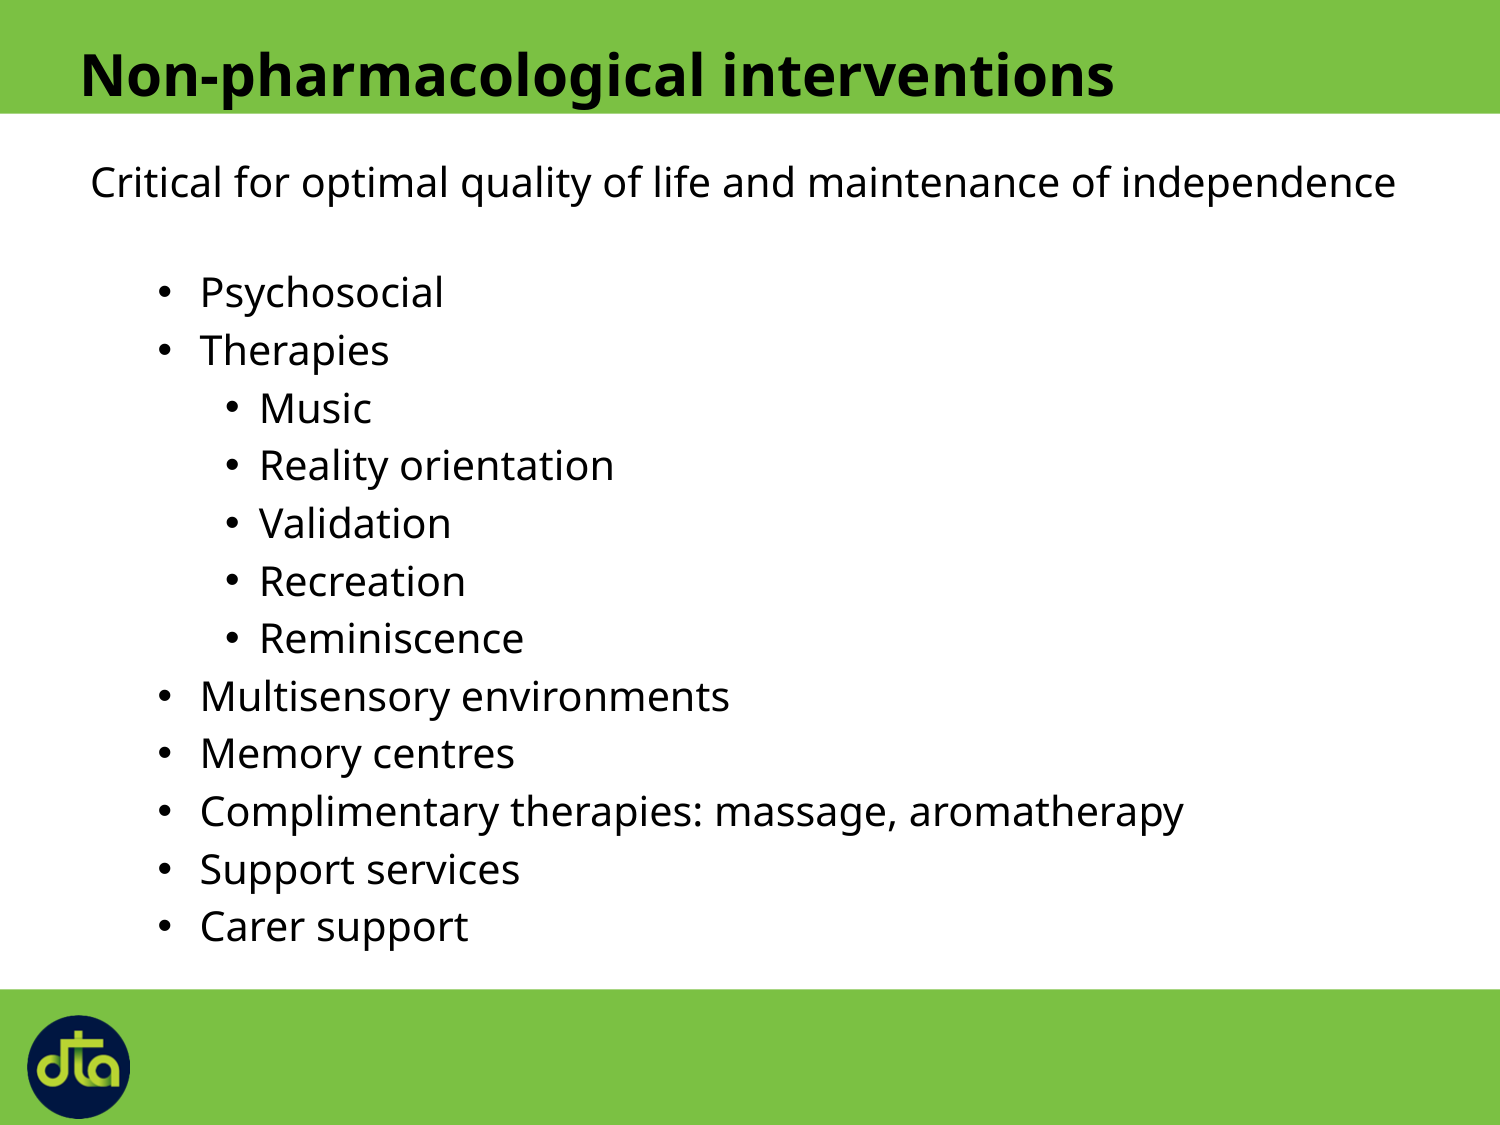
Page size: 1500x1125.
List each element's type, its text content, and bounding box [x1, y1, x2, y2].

picture [27, 1015, 131, 1120]
text_box Critical for optimal quality of life and maintenance of independence Psychosocial Therapies Music Reality orientation Validation Recreation Reminiscence Multisensory environments Memory centres Complimentary therapies: massage, aromatherapy Support services Carer support [74, 149, 1425, 1005]
text_box Non-pharmacological interventions [5, 19, 1189, 127]
